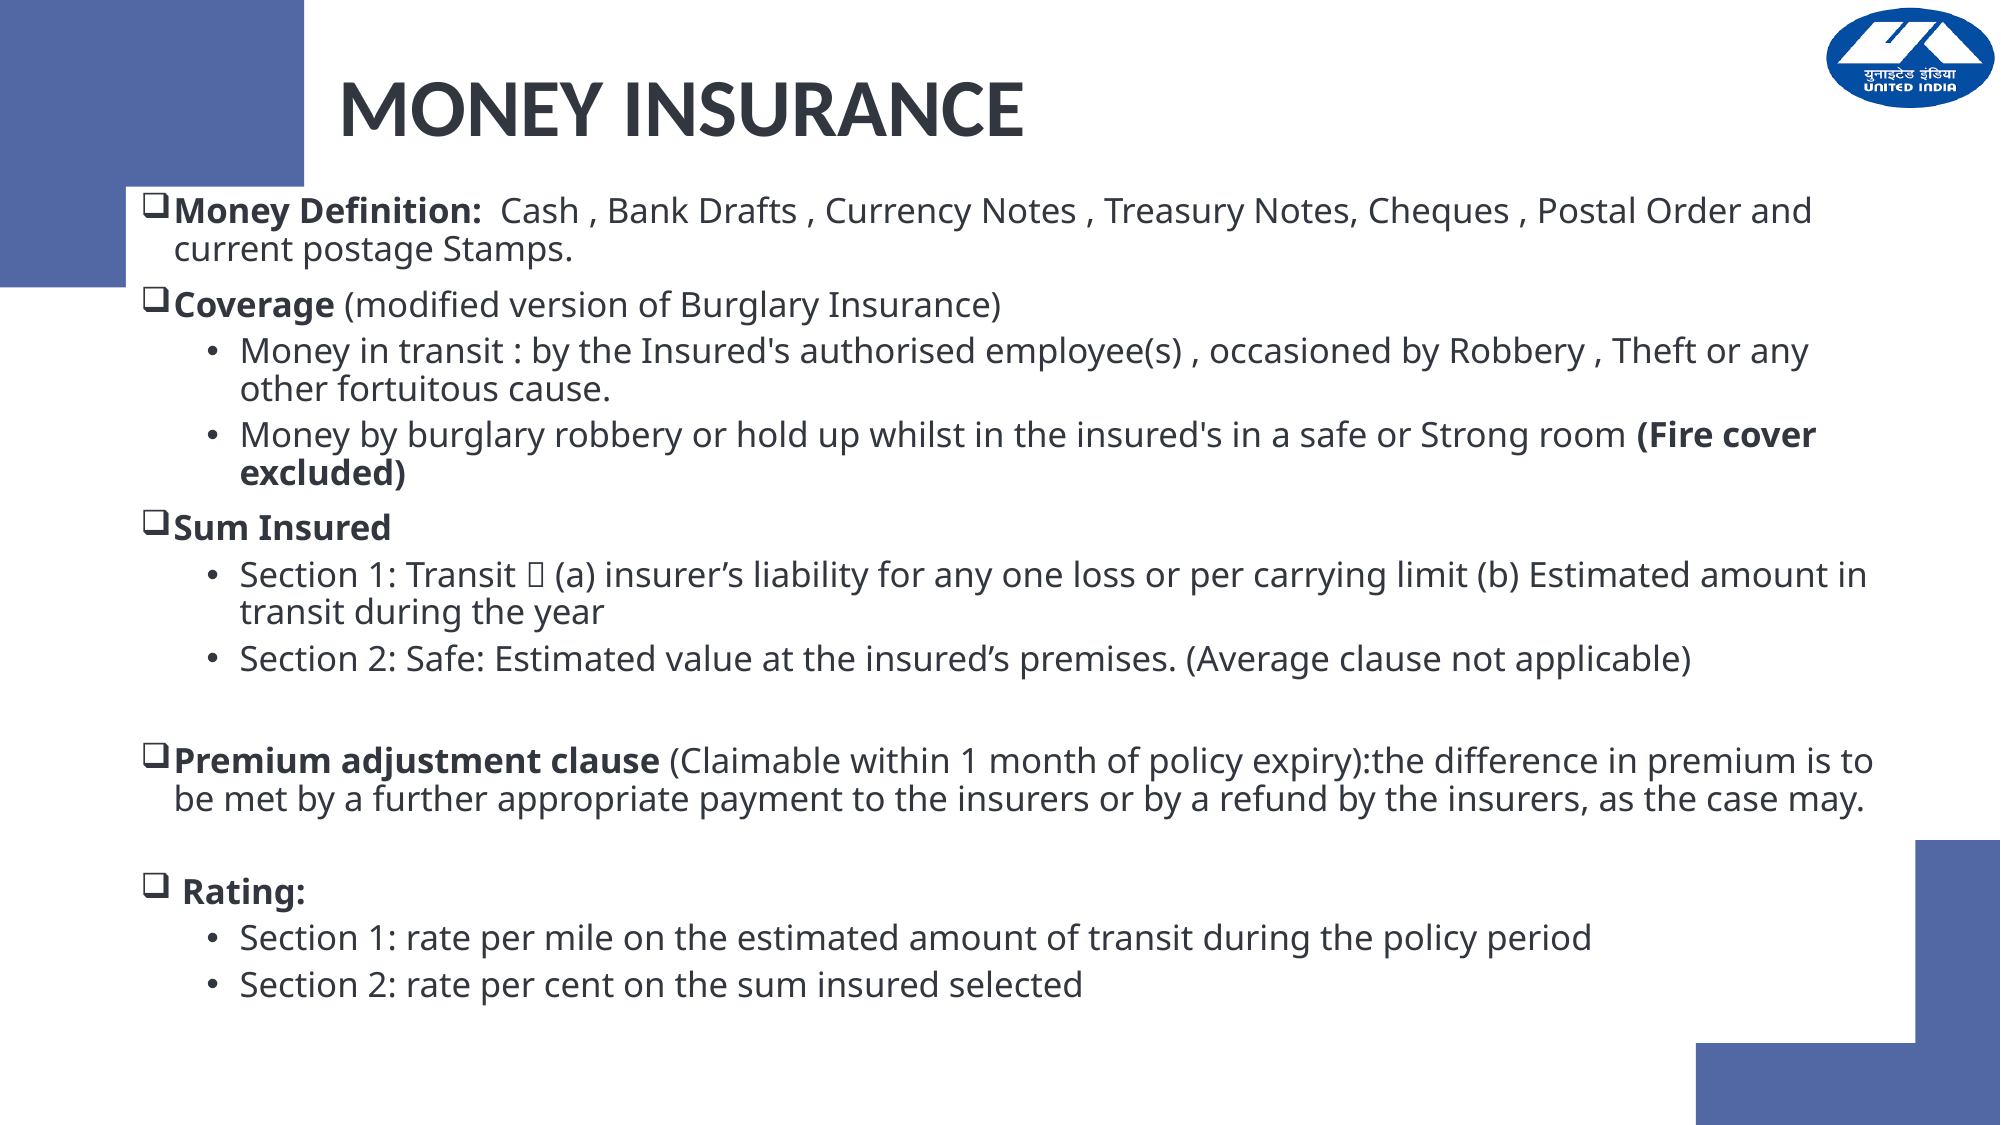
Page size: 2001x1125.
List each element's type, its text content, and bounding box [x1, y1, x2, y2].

text_box MONEY INSURANCE [324, 57, 1939, 162]
text_box Money Definition: Cash , Bank Drafts , Currency Notes , Treasury Notes, Cheques , Postal Order and current postage Stamps. Coverage (modified version of Burglary Insurance) Money in transit : by the Insured's authorised employee(s) , occasioned by Robbery , Theft or any other fortuitous cause. Money by burglary robbery or hold up whilst in the insured's in a safe or Strong room (Fire cover excluded) Sum Insured Section 1: Transit  (a) insurer’s liability for any one loss or per carrying limit (b) Estimated amount in transit during the year Section 2: Safe: Estimated value at the insured’s premises. (Average clause not applicable) Premium adjustment clause (Claimable within 1 month of policy expiry):the difference in premium is to be met by a further appropriate payment to the insurers or by a refund by the insurers, as the case may. Rating: Section 1: rate per mile on the estimated amount of transit during the policy period Section 2: rate per cent on the sum insured selected [125, 186, 1916, 1043]
picture [1820, 3, 2000, 111]
